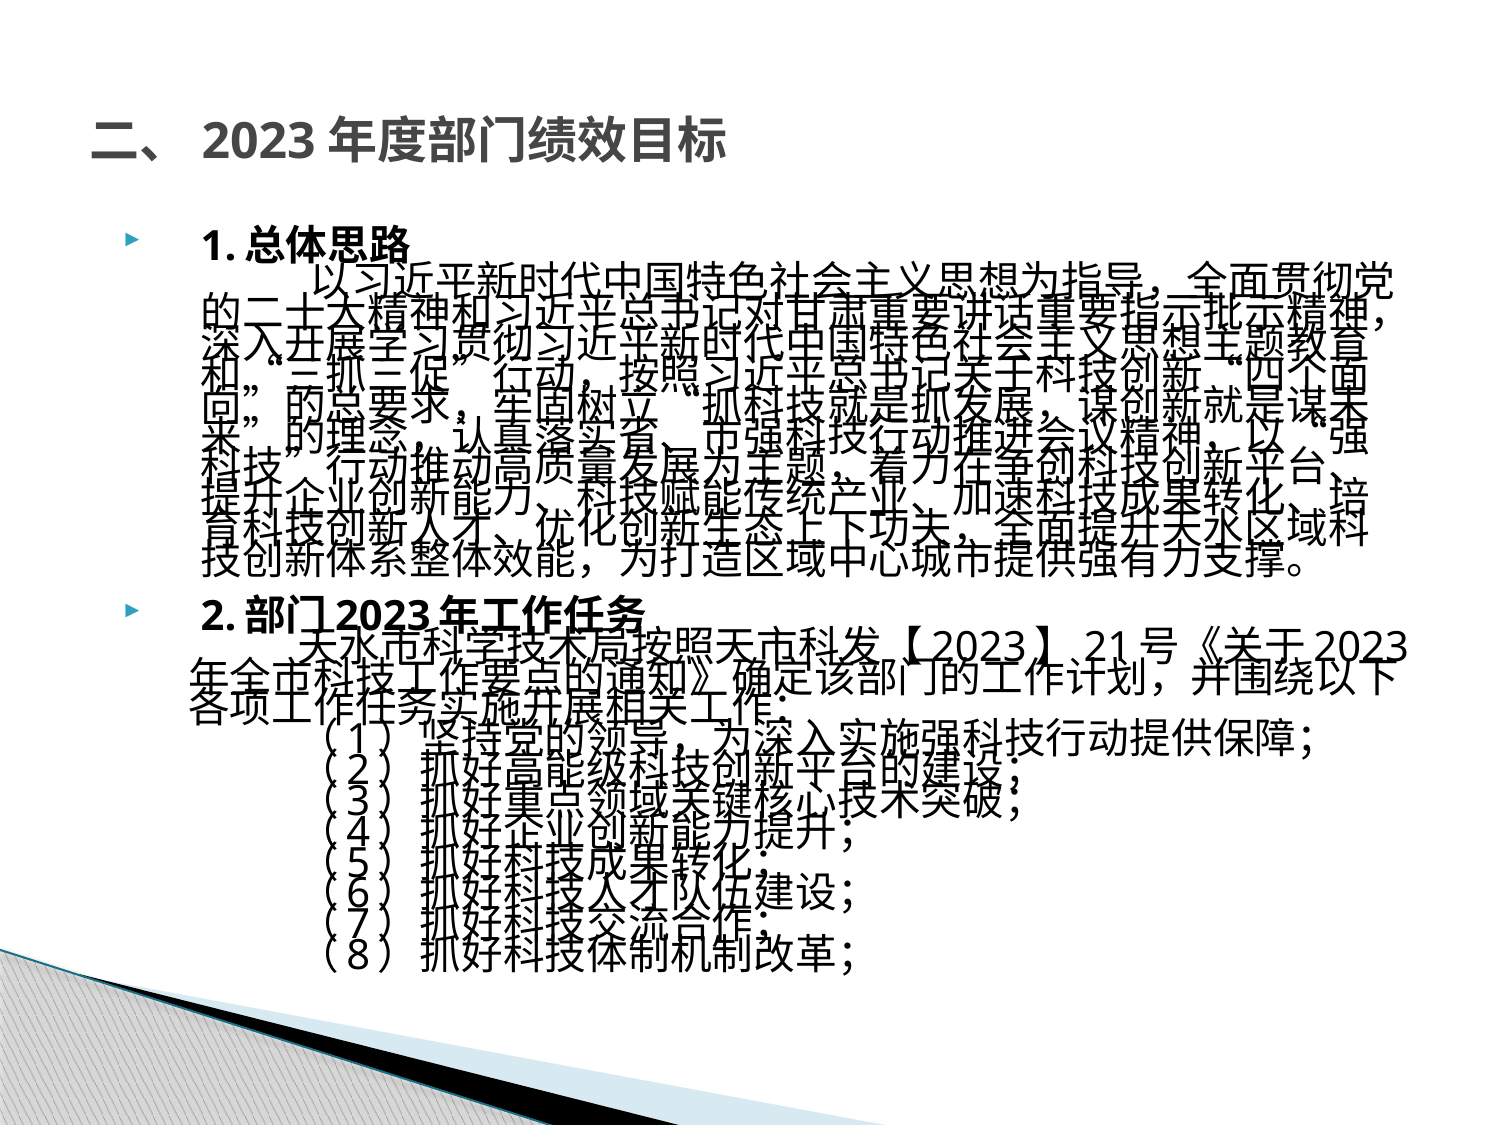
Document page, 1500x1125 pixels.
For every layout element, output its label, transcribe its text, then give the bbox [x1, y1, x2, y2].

list 1.总体思路 以习近平新时代中国特色社会主义思想为指导，全面贯彻党的二十大精神和习近平总书记对甘肃重要讲话重要指示批示精神，深入开展学习贯彻习近平新时代中国特色社会主义思想主题教育和“三抓三促”行动，按照习近平总书记关于科技创新“四个面向”的总要求，牢固树立“抓科技就是抓发展，谋创新就是谋未来”的理念，认真落实省、市强科技行动推进会议精神，以“强科技”行动推动高质量发展为主题，着力在争创科技创新平台、提升企业创新能力、科技赋能传统产业、加速科技成果转化、培育科技创新人才、优化创新生态上下功夫，全面提升天水区域科技创新体系整体效能，为打造区域中心城市提供强有力支撑。 2.部门2023年工作任务 天水市科学技术局按照天市科发【2023】21号《关于2023年全市科技工作要点的通知》确定该部门的工作计划，并围绕以下各项工作任务实施开展相关工作： （1）坚持党的领导，为深入实施强科技行动提供保障； （2）抓好高能级科技创新平台的建设； （3）抓好重点领域关键核心技术突破； （4）抓好企业创新能力提升； （5）抓好科技成果转化； （6）抓好科技人才队伍建设； （7）抓好科技交流合作； （8）抓好科技体制机制改革； [75, 233, 1425, 986]
title 二、2023年度部门绩效目标 [75, 45, 1425, 233]
